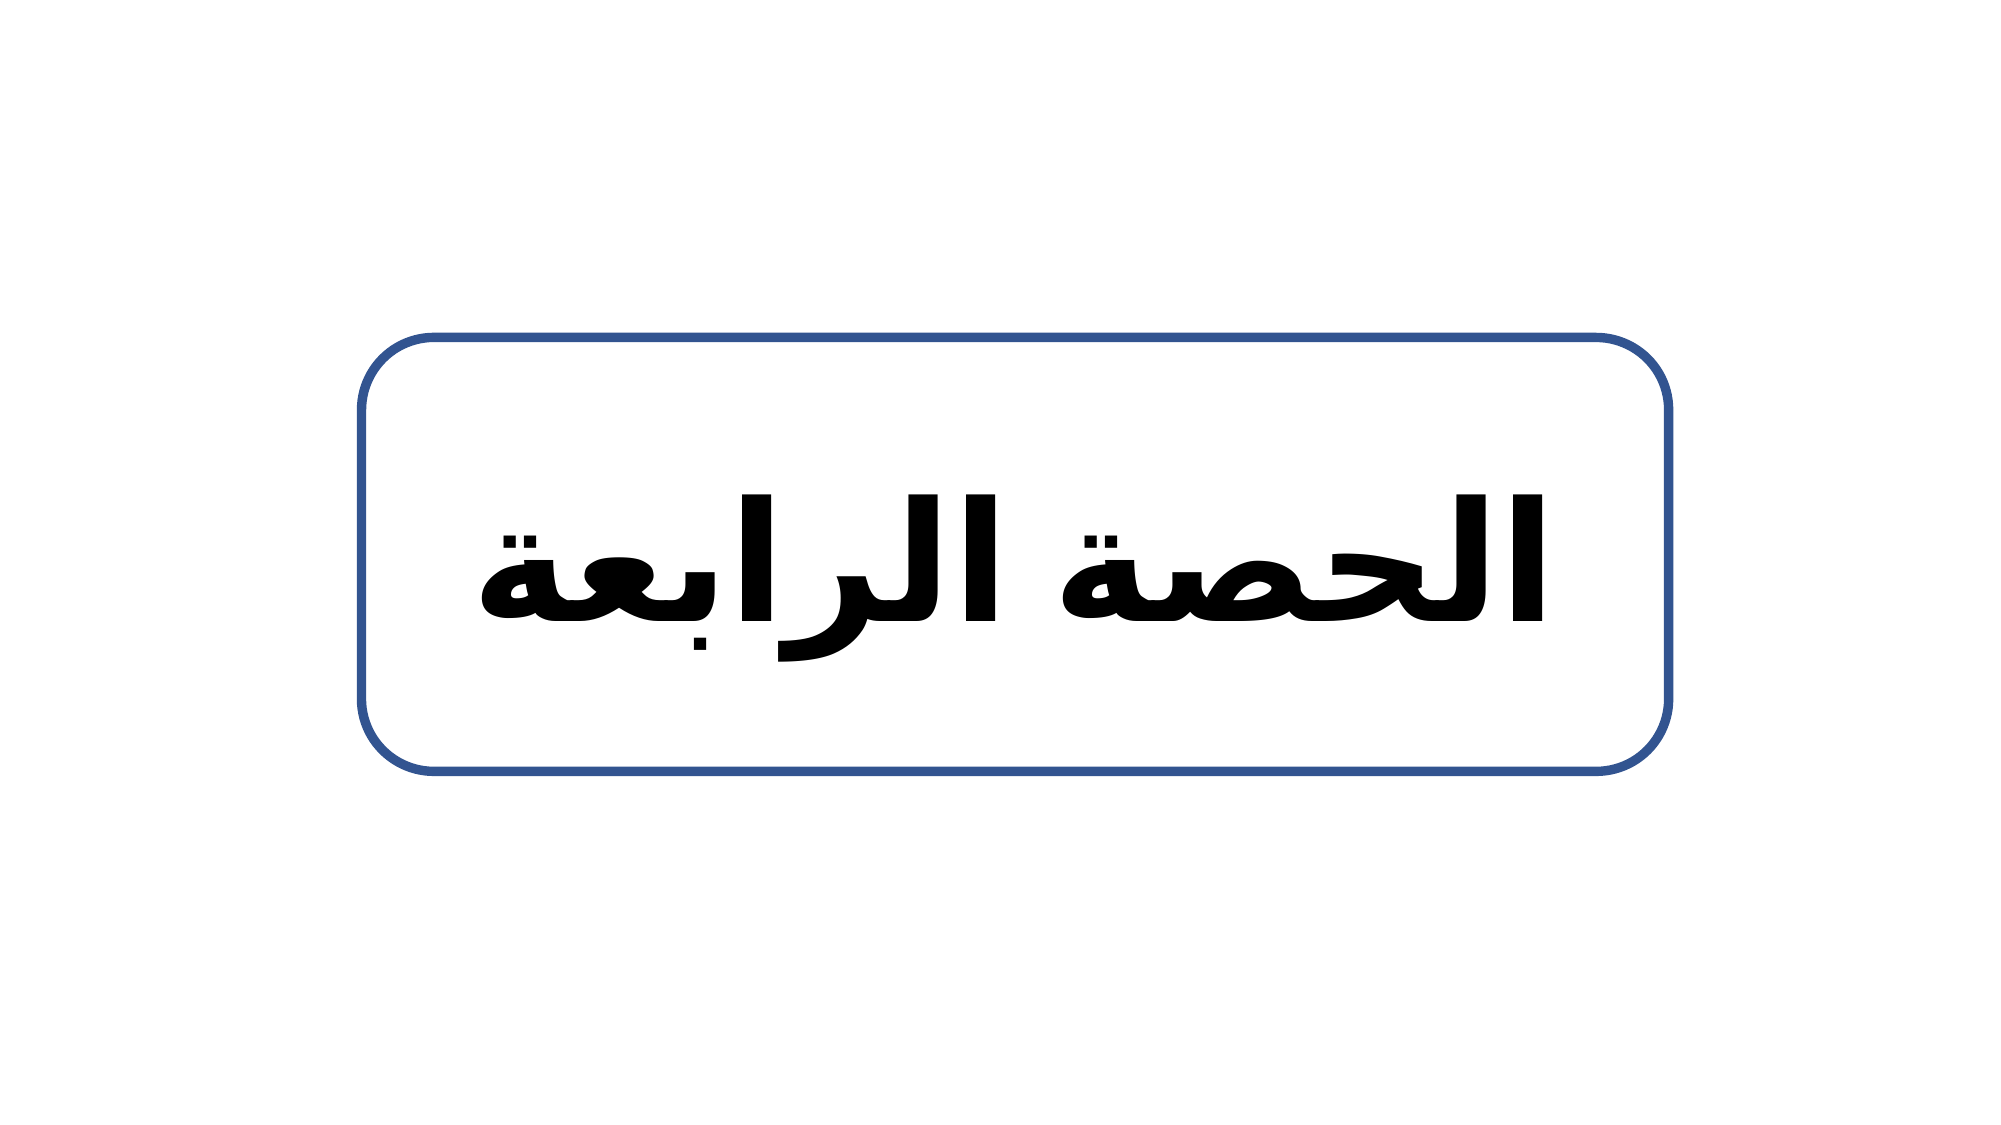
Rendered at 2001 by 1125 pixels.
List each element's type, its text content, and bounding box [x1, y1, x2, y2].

text_box الحصة الرابعة [360, 336, 1670, 773]
